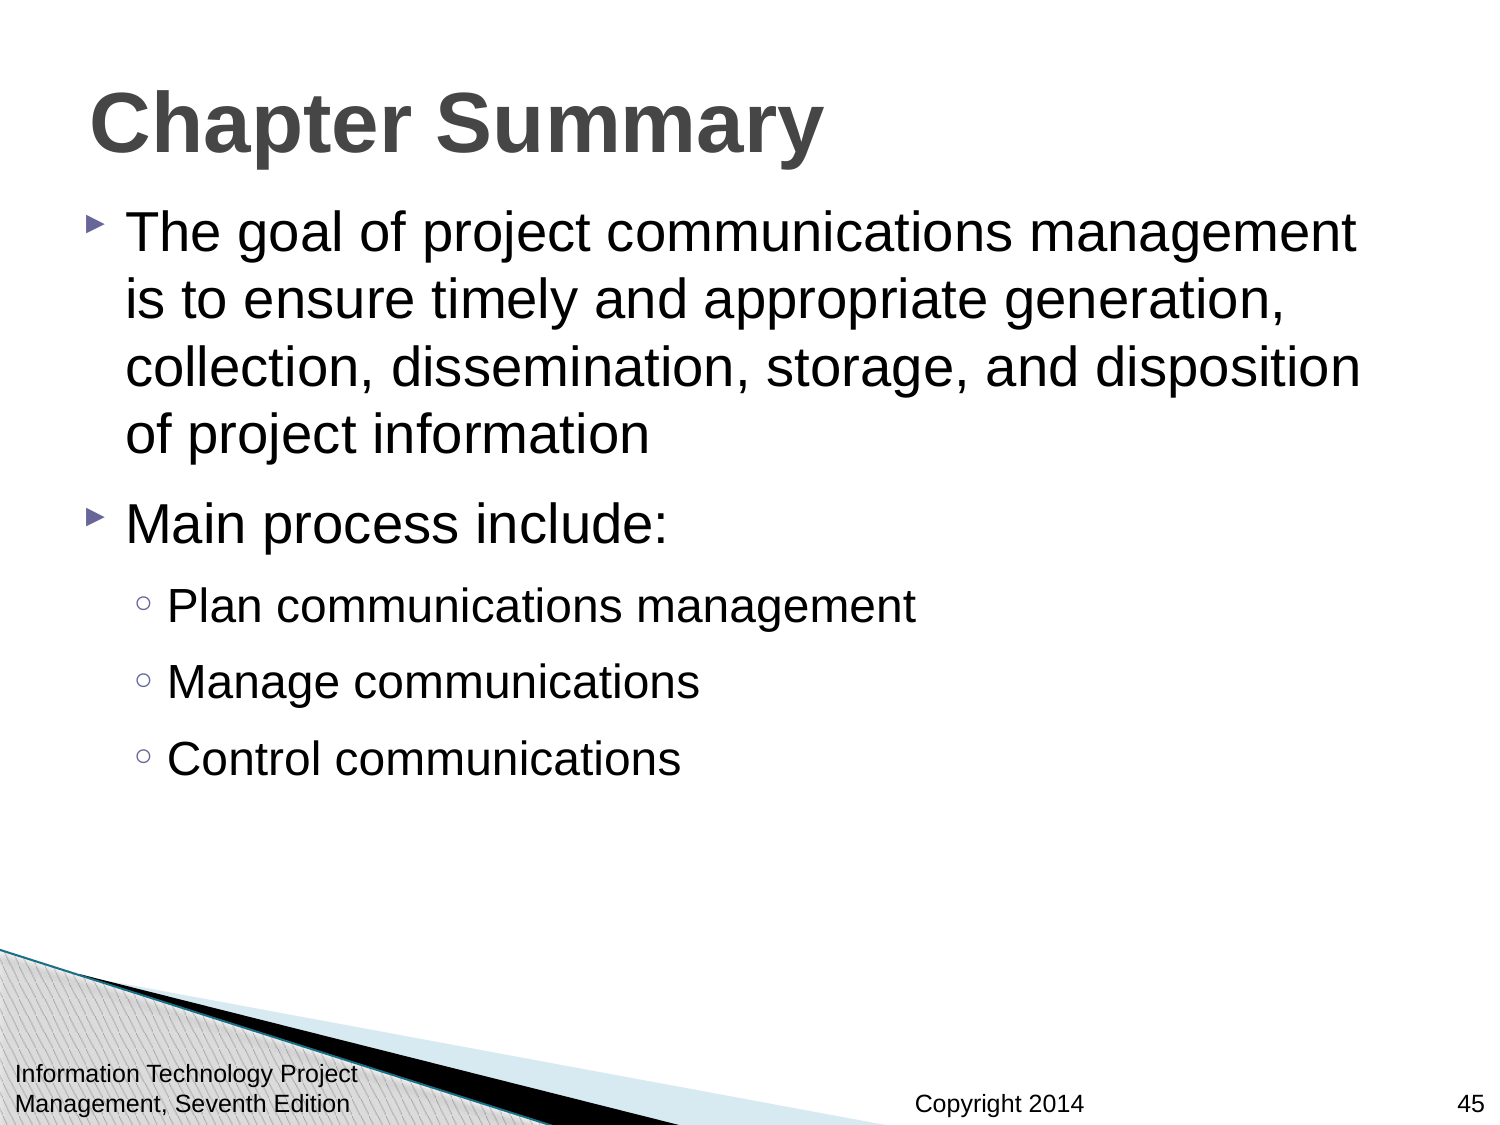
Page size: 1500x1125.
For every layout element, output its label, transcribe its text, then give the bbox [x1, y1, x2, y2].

slide_number 45 [1408, 1065, 1500, 1125]
list The goal of project communications management is to ensure timely and appropriate generation, collection, dissemination, storage, and disposition of project information Main process include: Plan communications management Manage communications Control communications [49, 187, 1401, 931]
footer Information Technology Project Management, Seventh Edition [0, 1065, 425, 1125]
title Chapter Summary [75, 24, 1425, 213]
